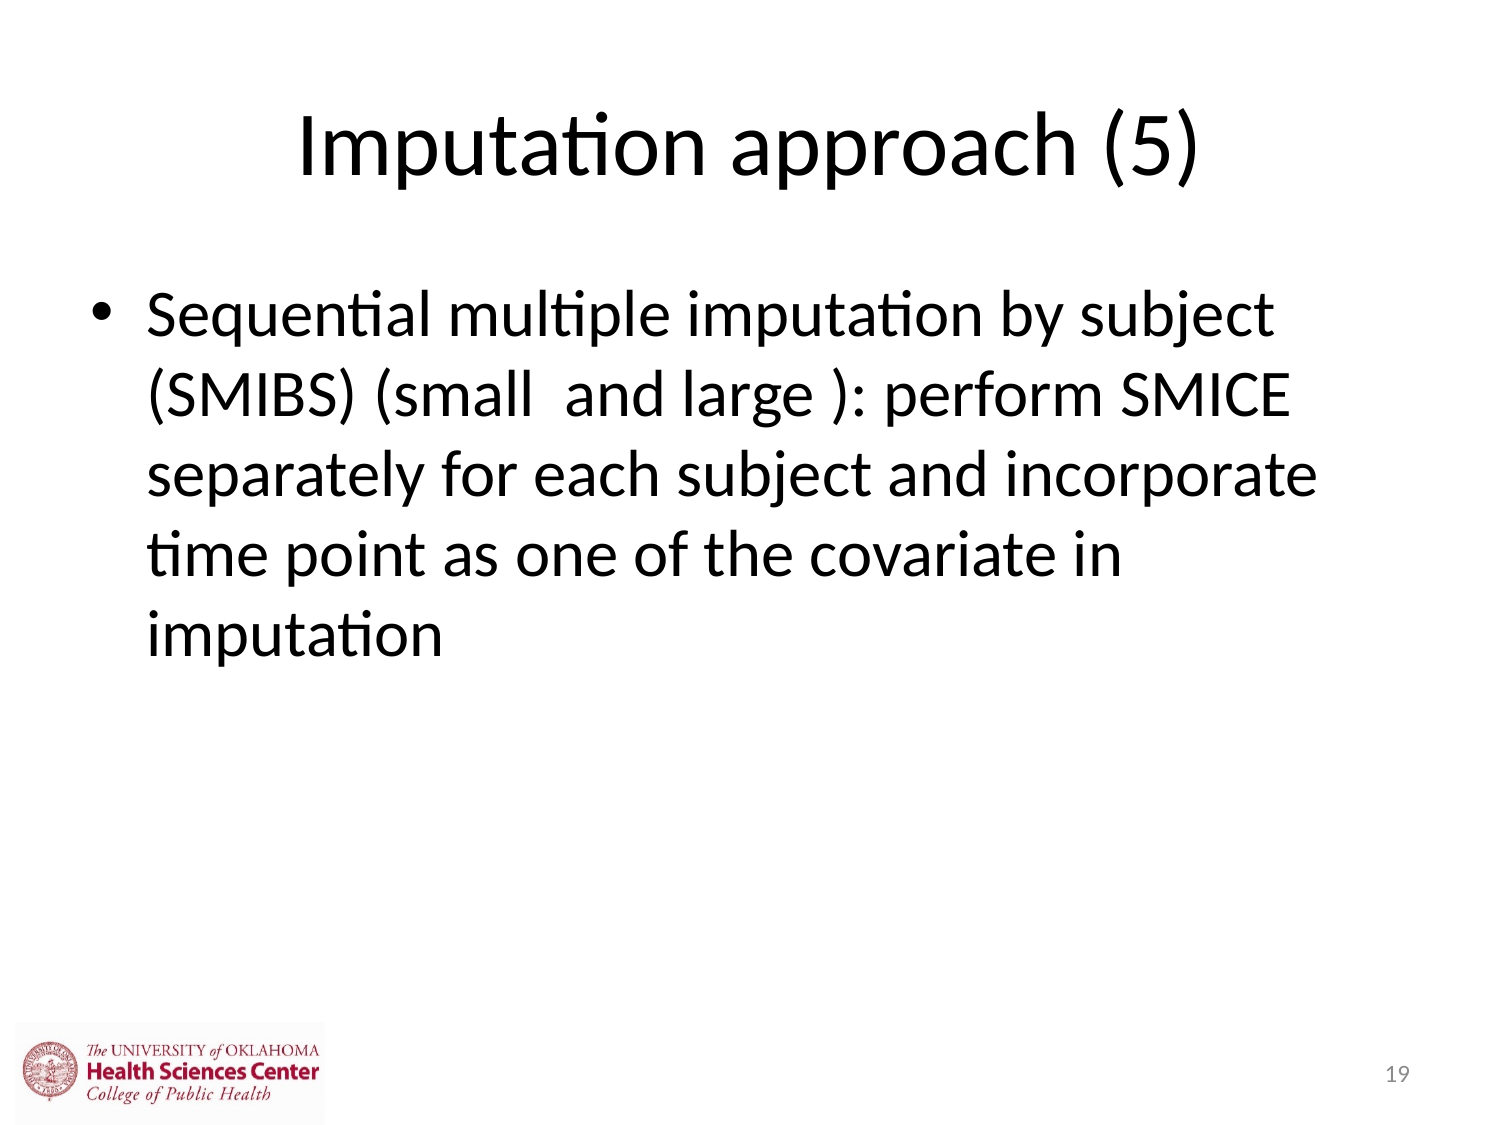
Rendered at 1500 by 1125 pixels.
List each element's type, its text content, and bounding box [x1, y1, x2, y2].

slide_number 19 [1074, 1042, 1425, 1103]
title Imputation approach (5) [75, 45, 1425, 233]
picture [15, 1022, 325, 1125]
